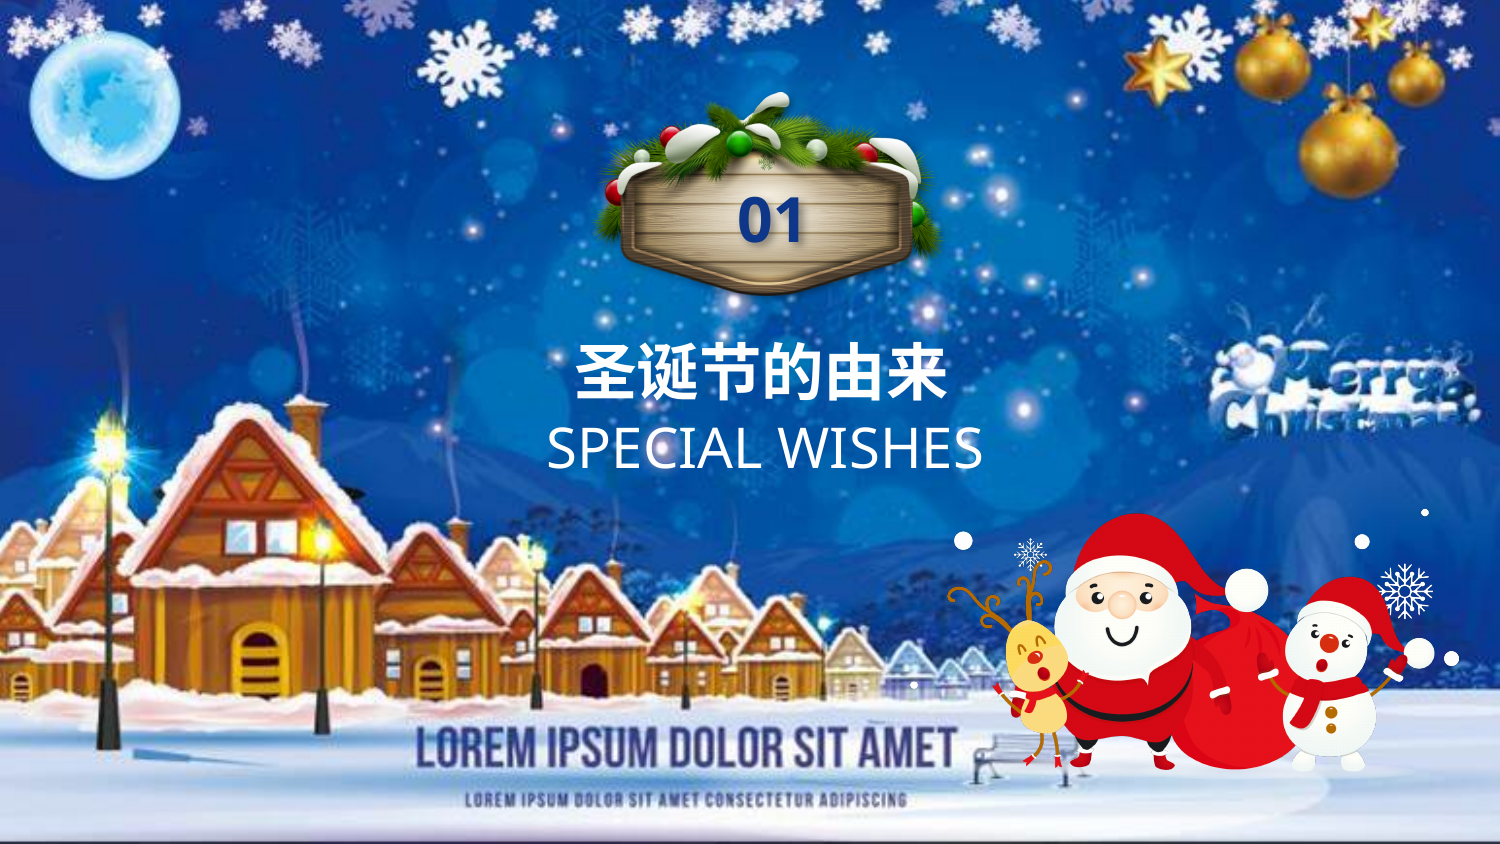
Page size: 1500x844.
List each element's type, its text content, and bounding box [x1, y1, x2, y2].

picture [0, 0, 1500, 844]
text_box 圣诞节的由来 [559, 325, 964, 415]
text_box SPECIAL WISHES [532, 405, 999, 488]
